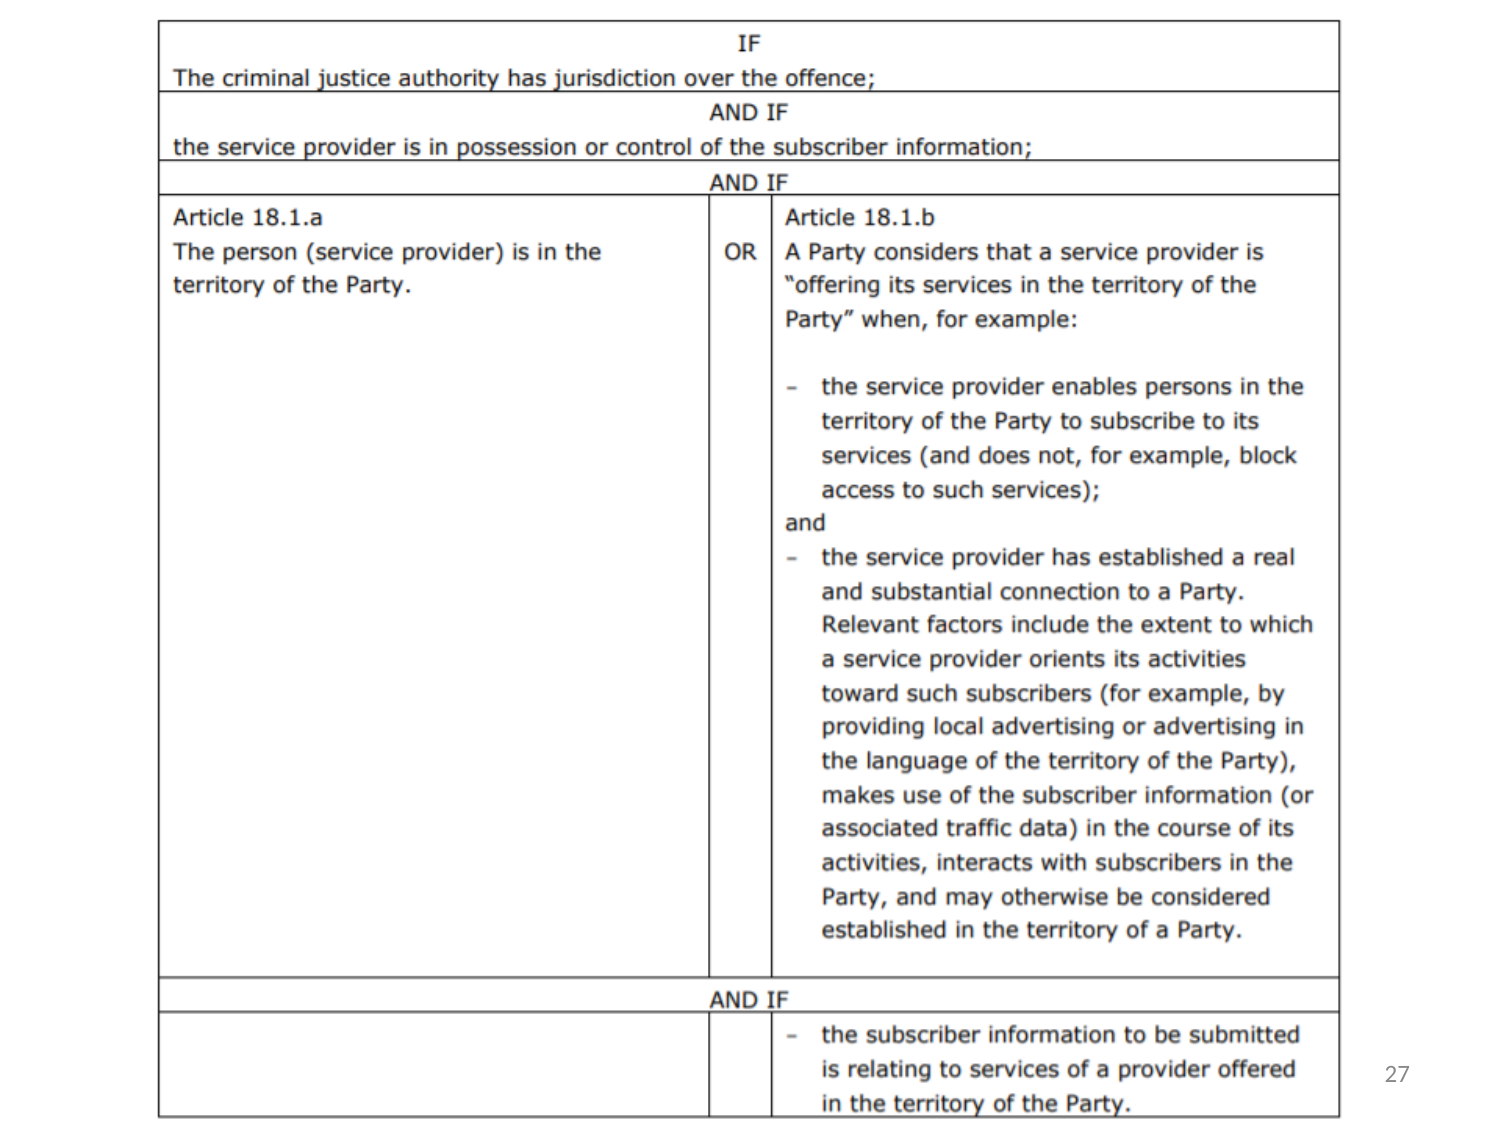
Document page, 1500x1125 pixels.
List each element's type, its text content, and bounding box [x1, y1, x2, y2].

slide_number 27 [1363, 1042, 1425, 1103]
picture [141, 0, 1359, 1125]
